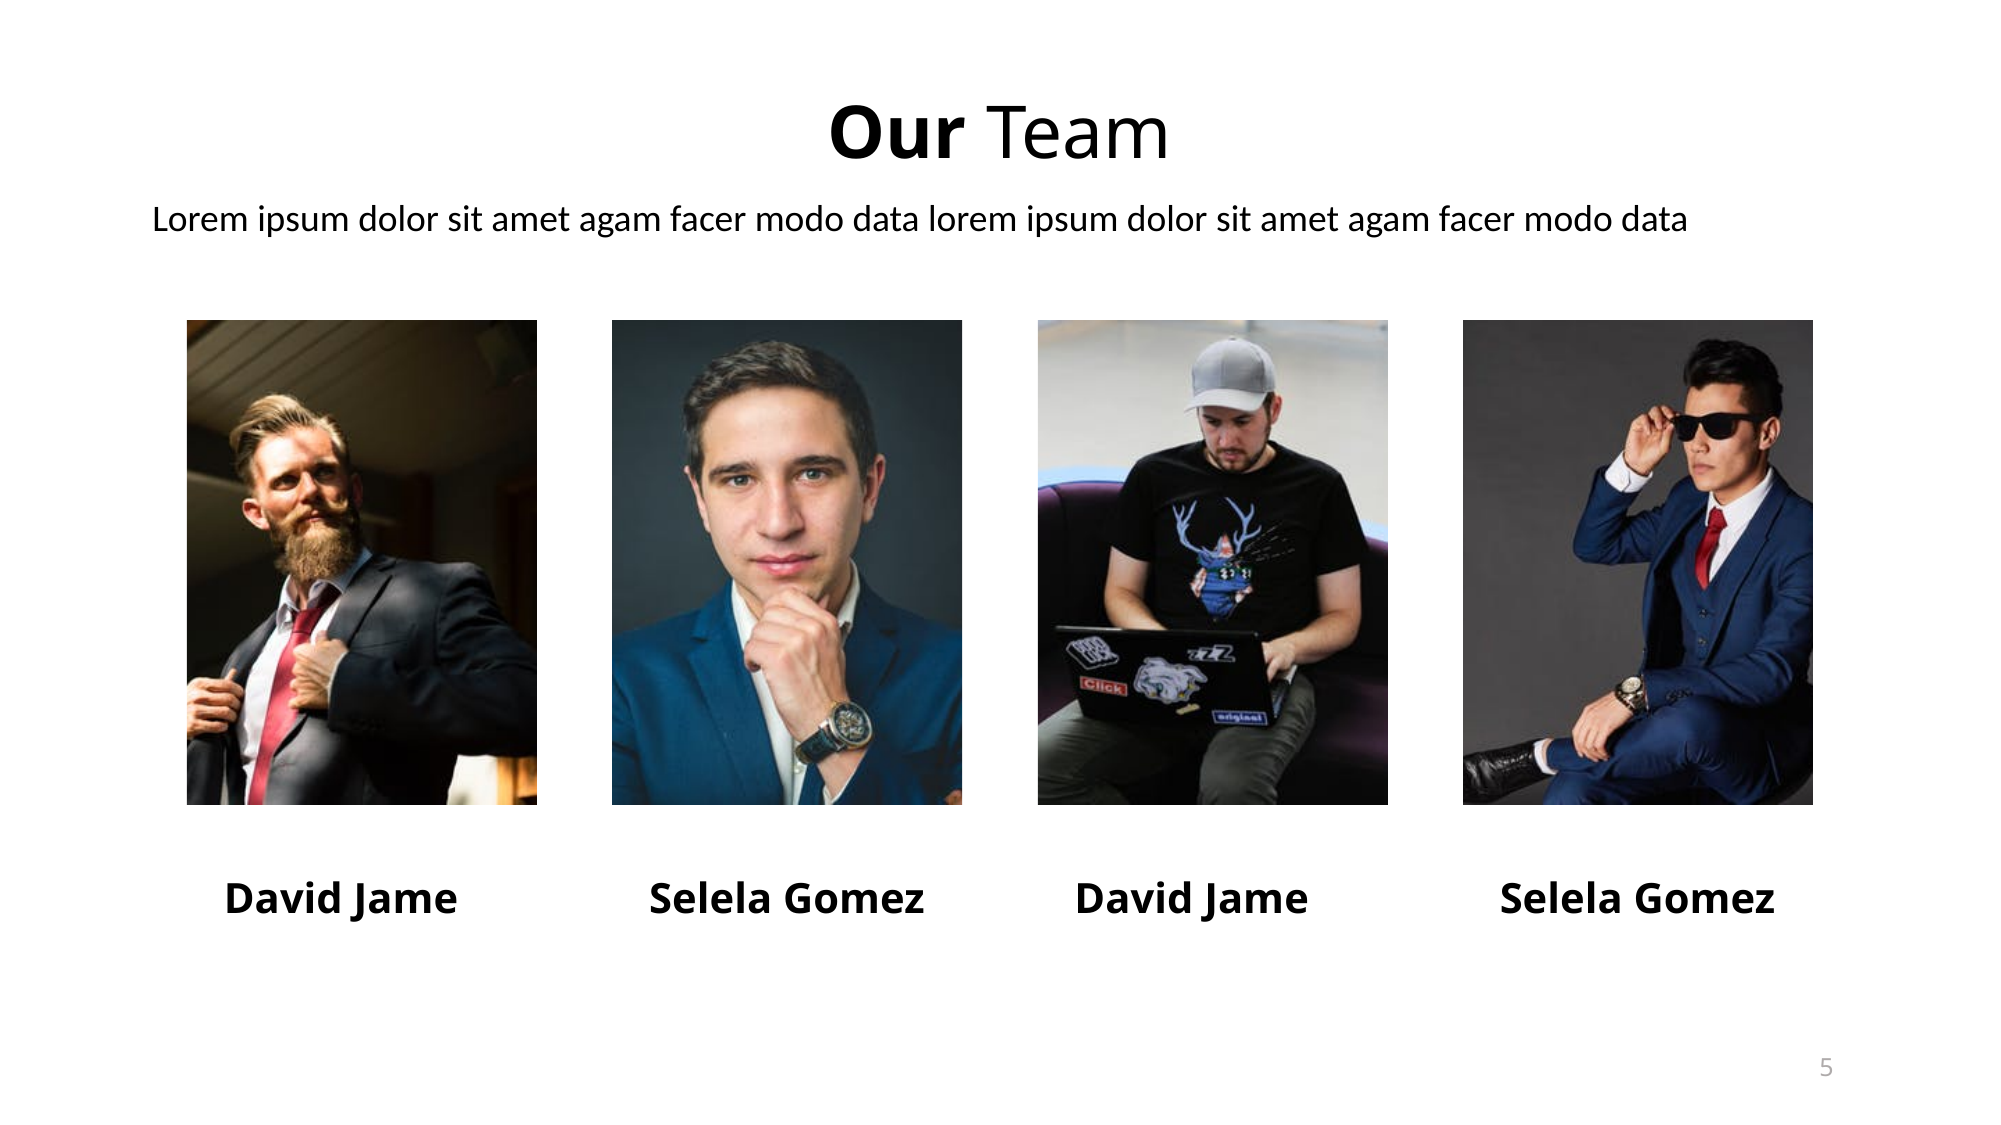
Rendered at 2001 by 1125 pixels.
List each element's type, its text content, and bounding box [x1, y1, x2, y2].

title Our Team [137, 78, 1863, 186]
picture [1462, 320, 1814, 805]
text_box Selela Gomez [634, 873, 941, 930]
text_box David Jame [1059, 873, 1366, 930]
text_box David Jame [208, 873, 515, 930]
picture [1037, 320, 1388, 805]
picture [612, 320, 963, 805]
subtitle Lorem ipsum dolor sit amet agam facer modo data lorem ipsum dolor sit amet agam facer modo data [137, 186, 1863, 227]
text_box Selela Gomez [1485, 873, 1792, 930]
slide_number 5 [1790, 1042, 1863, 1094]
picture [186, 320, 537, 805]
